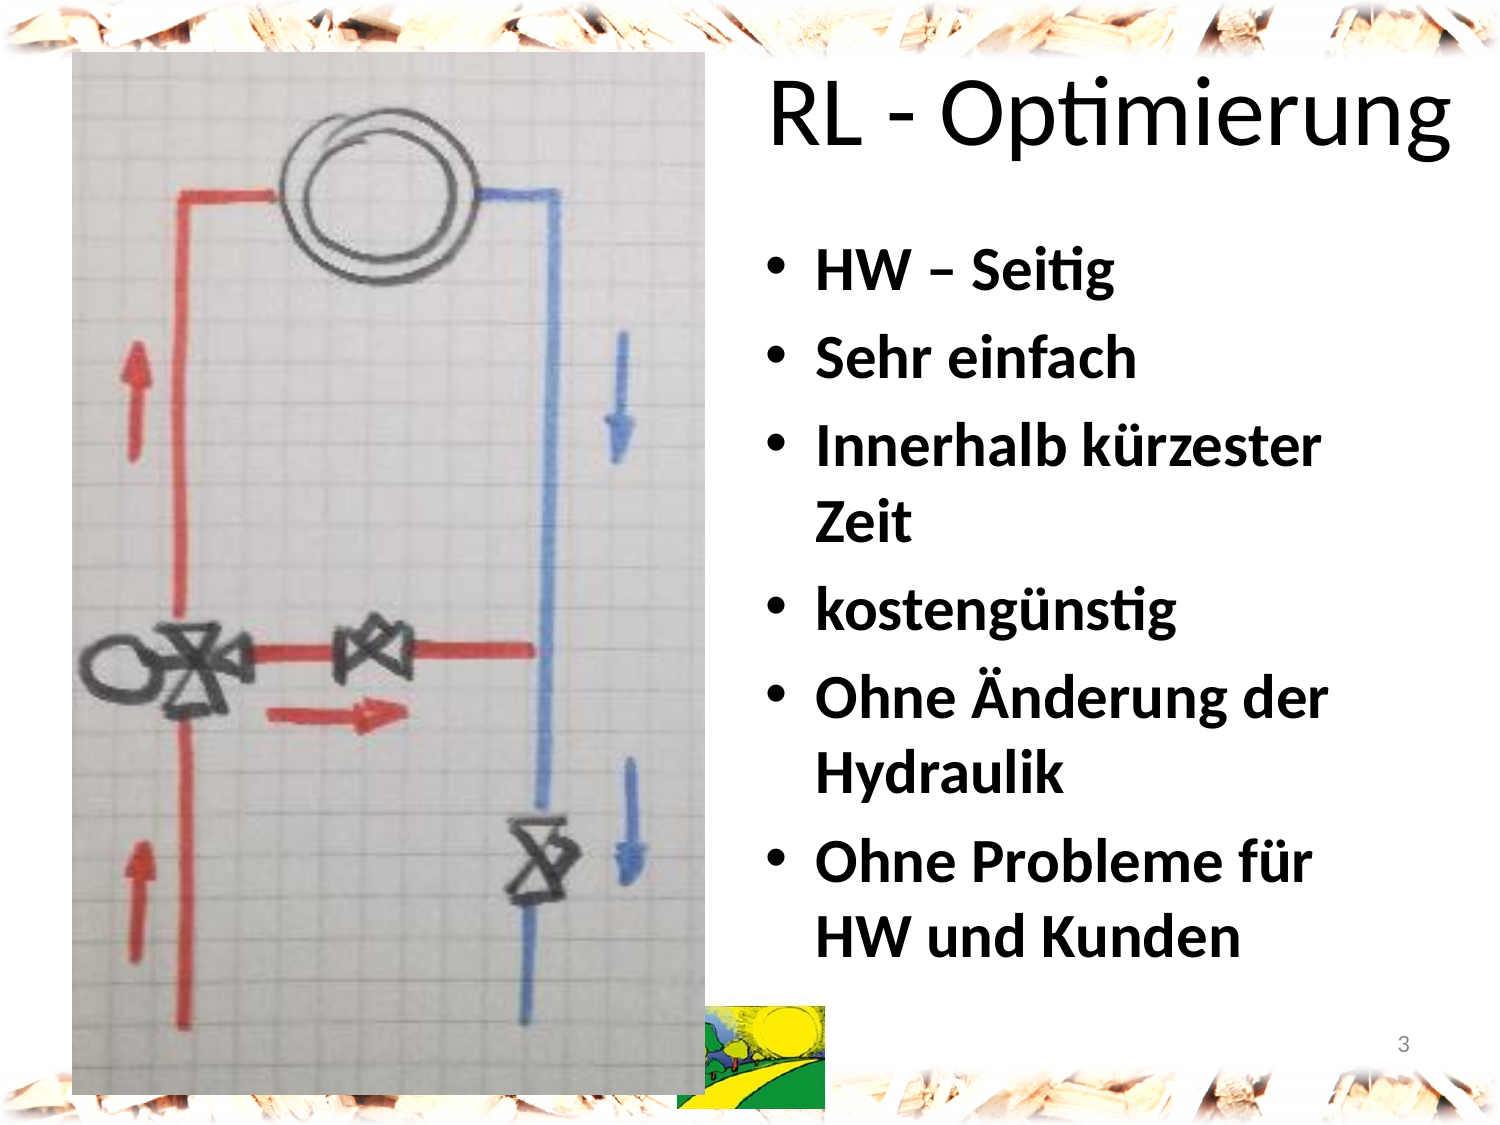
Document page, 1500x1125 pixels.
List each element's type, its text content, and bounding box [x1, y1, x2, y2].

picture [31, 52, 1466, 1109]
title RL - Optimierung [750, 52, 1471, 160]
list HW – Seitig Sehr einfach Innerhalb kürzester Zeit kostengünstig Ohne Änderung der Hydraulik Ohne Probleme für HW und Kunden [750, 219, 1425, 981]
slide_number 3 [1074, 1012, 1425, 1073]
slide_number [26, 23, 1476, 36]
